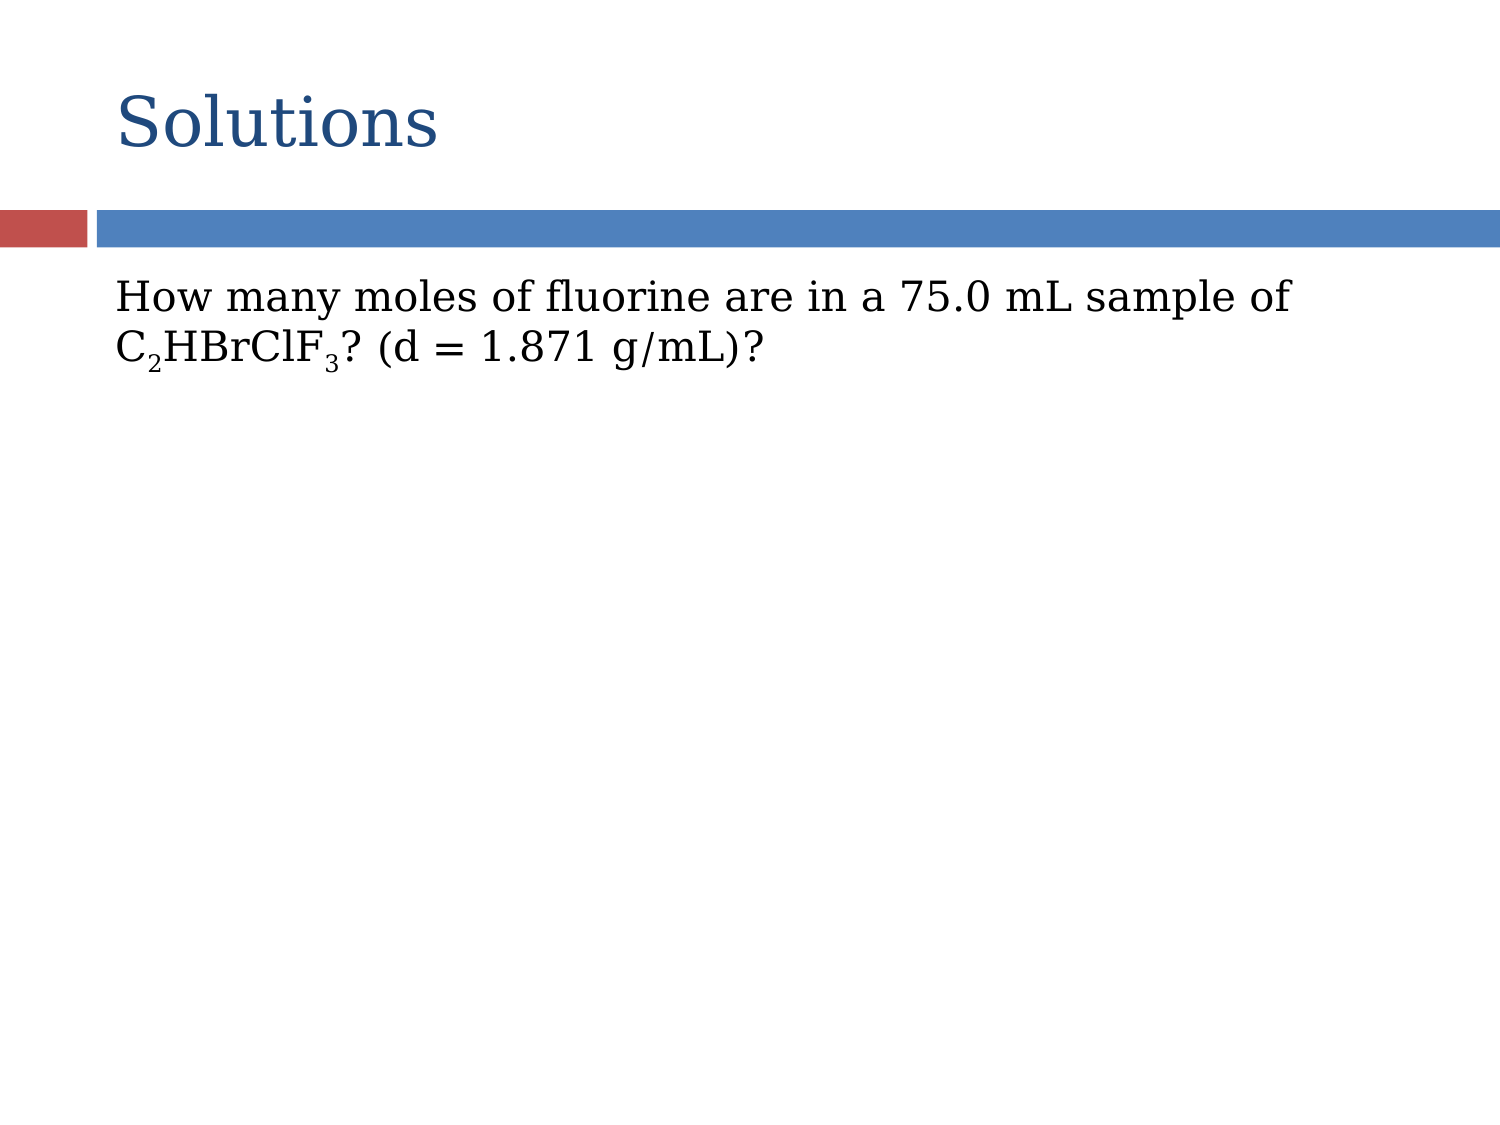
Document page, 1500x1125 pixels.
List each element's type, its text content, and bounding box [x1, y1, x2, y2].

title Solutions [100, 37, 1438, 200]
list How many moles of fluorine are in a 75.0 mL sample of C2HBrClF3? (d = 1.871 g/mL)? [100, 262, 1438, 1000]
